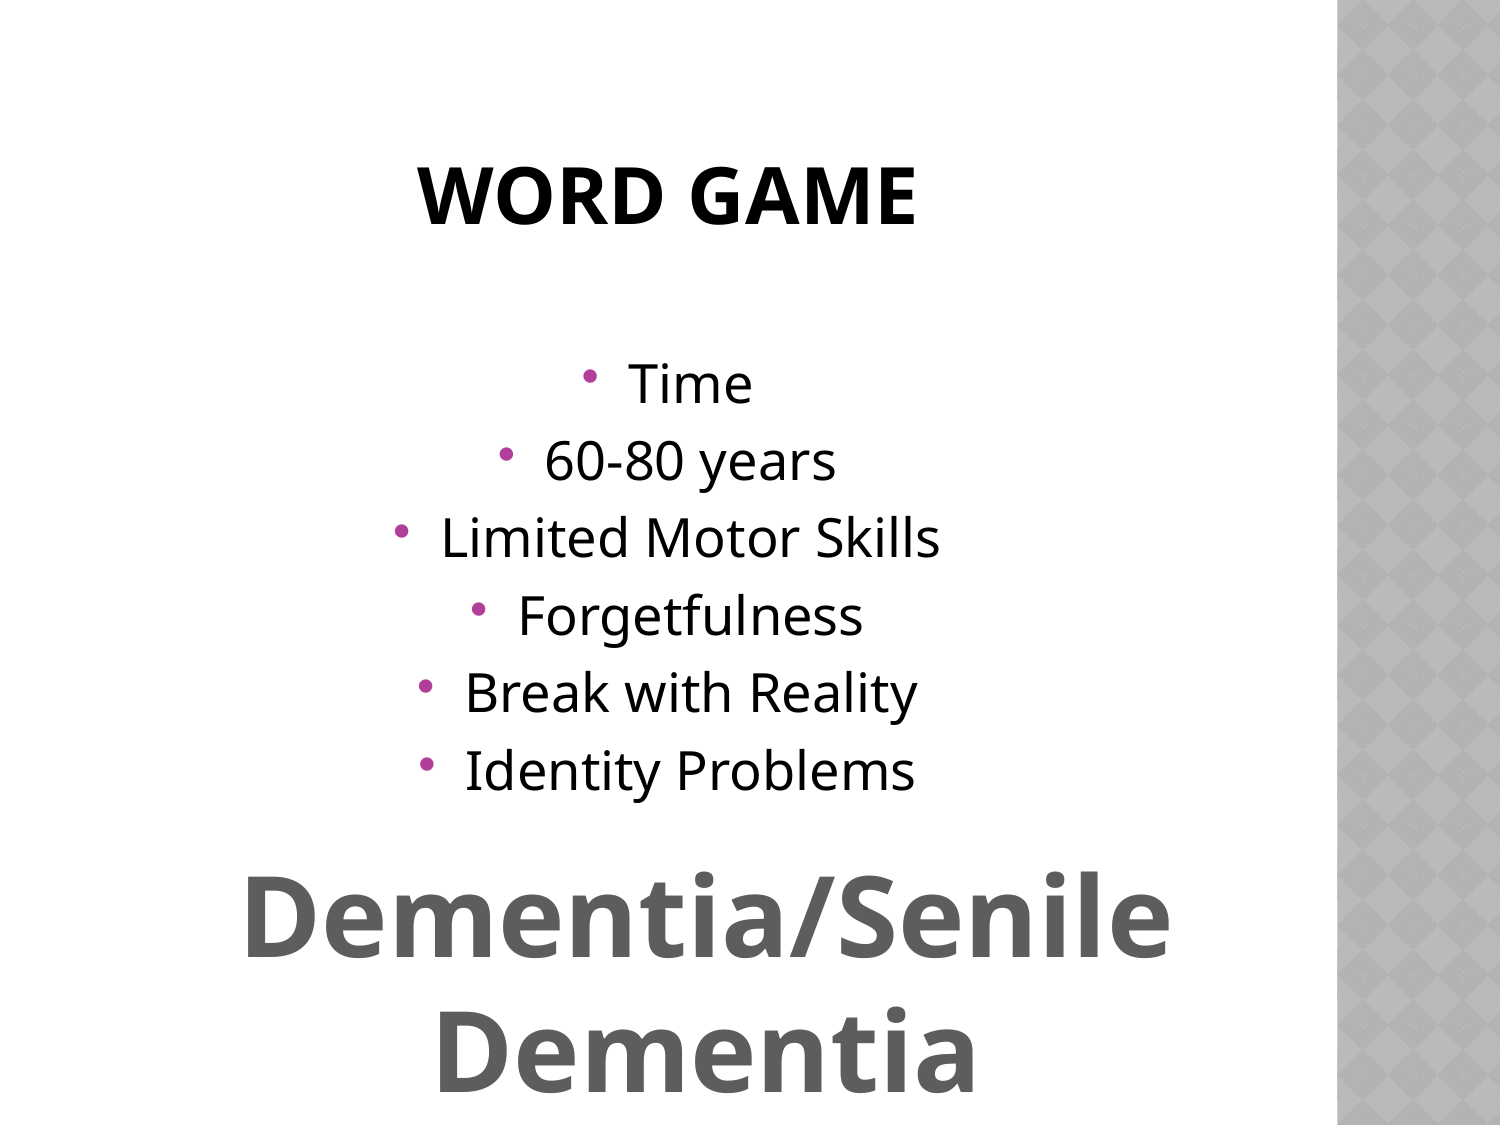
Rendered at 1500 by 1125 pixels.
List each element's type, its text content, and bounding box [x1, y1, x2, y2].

text_box Dementia/Senile Dementia [37, 837, 1375, 1123]
list Time 60-80 years Limited Motor Skills Forgetfulness Break with Reality Identity Problems [75, 264, 1263, 837]
title Word Game [75, 52, 1263, 240]
